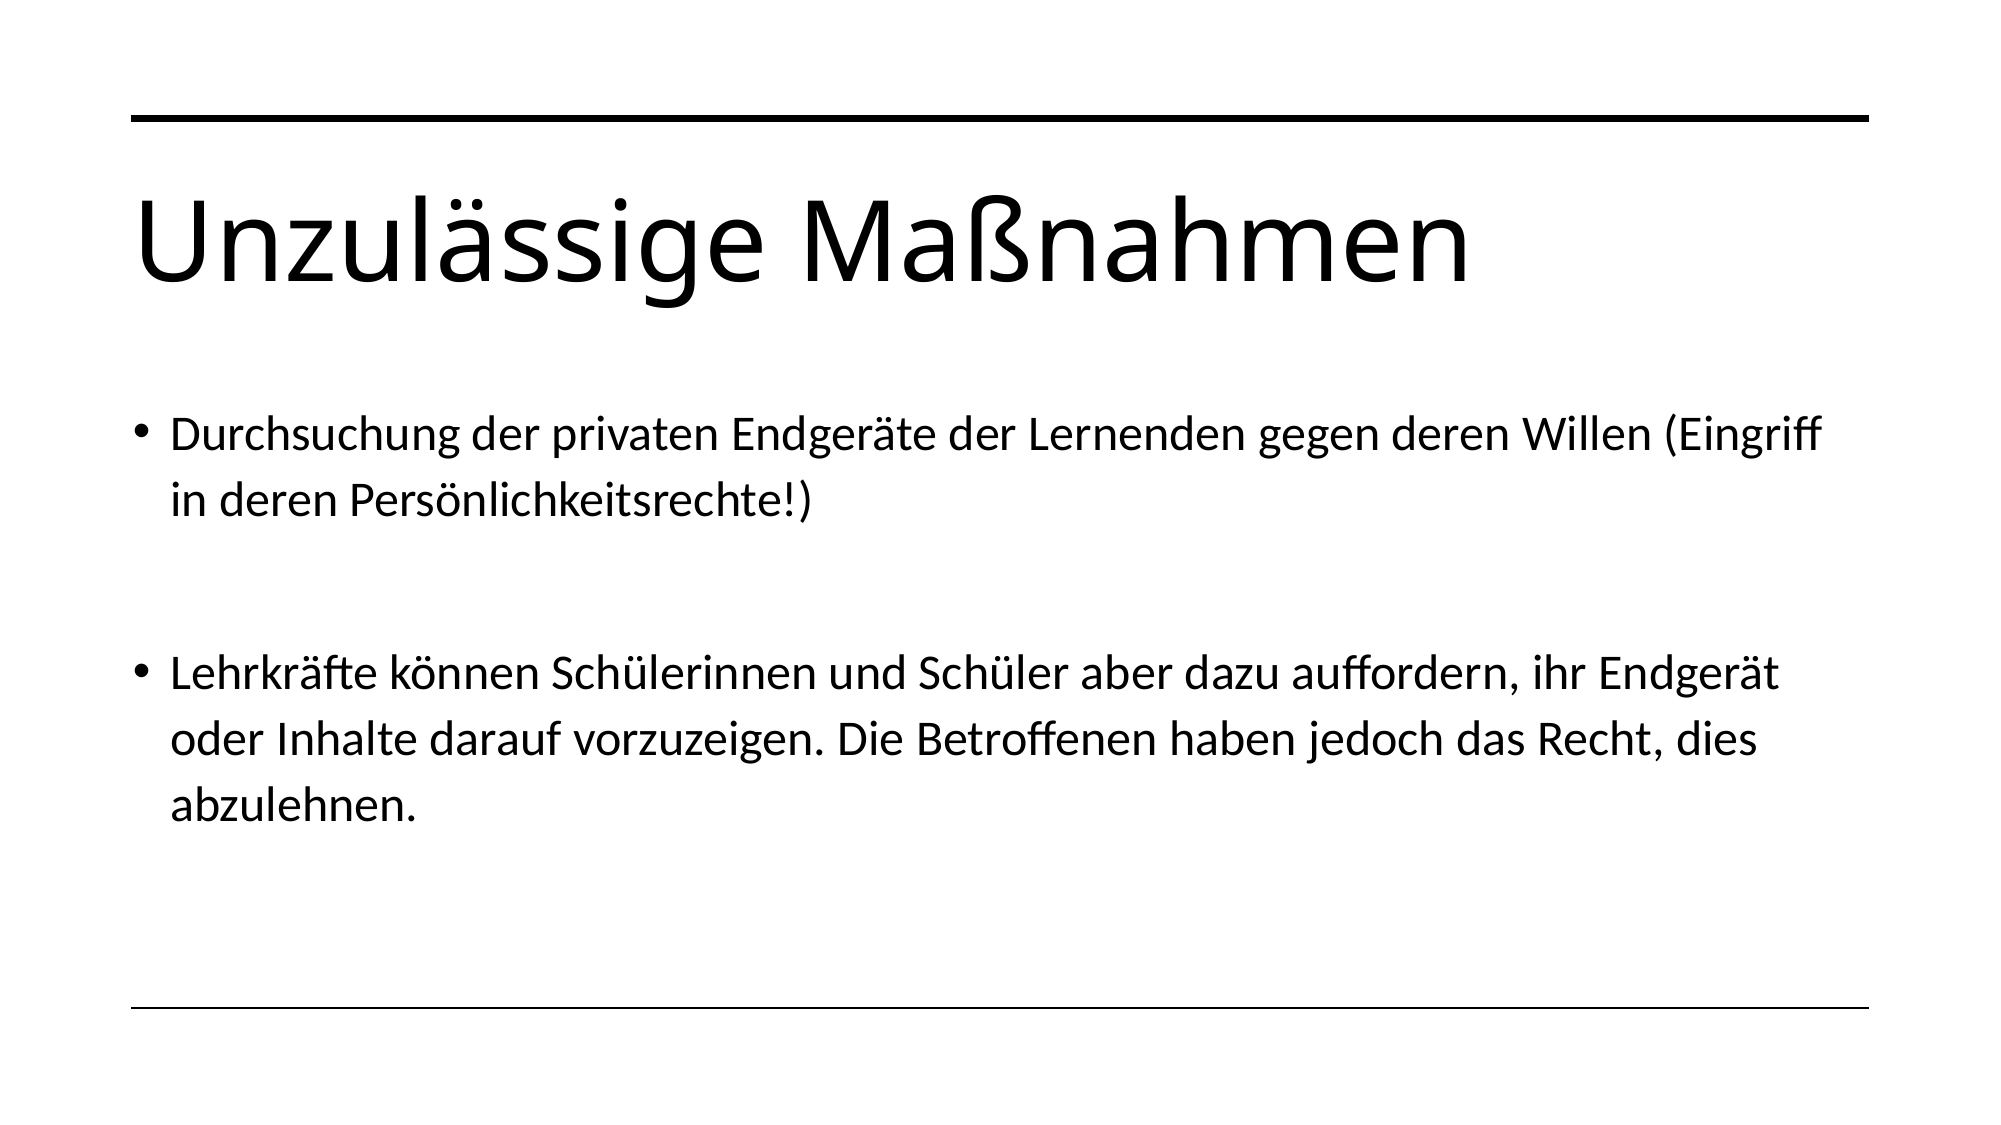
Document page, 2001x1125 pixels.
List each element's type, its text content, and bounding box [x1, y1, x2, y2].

list Durchsuchung der privaten Endgeräte der Lernenden gegen deren Willen (Eingriff in deren Persönlichkeitsrechte!) Lehrkräfte können Schülerinnen und Schüler aber dazu auffordern, ihr Endgerät oder Inhalte darauf vorzuzeigen. Die Betroffenen haben jedoch das Recht, dies abzulehnen. [114, 376, 1869, 973]
title Unzulässige Maßnahmen [114, 151, 1869, 376]
